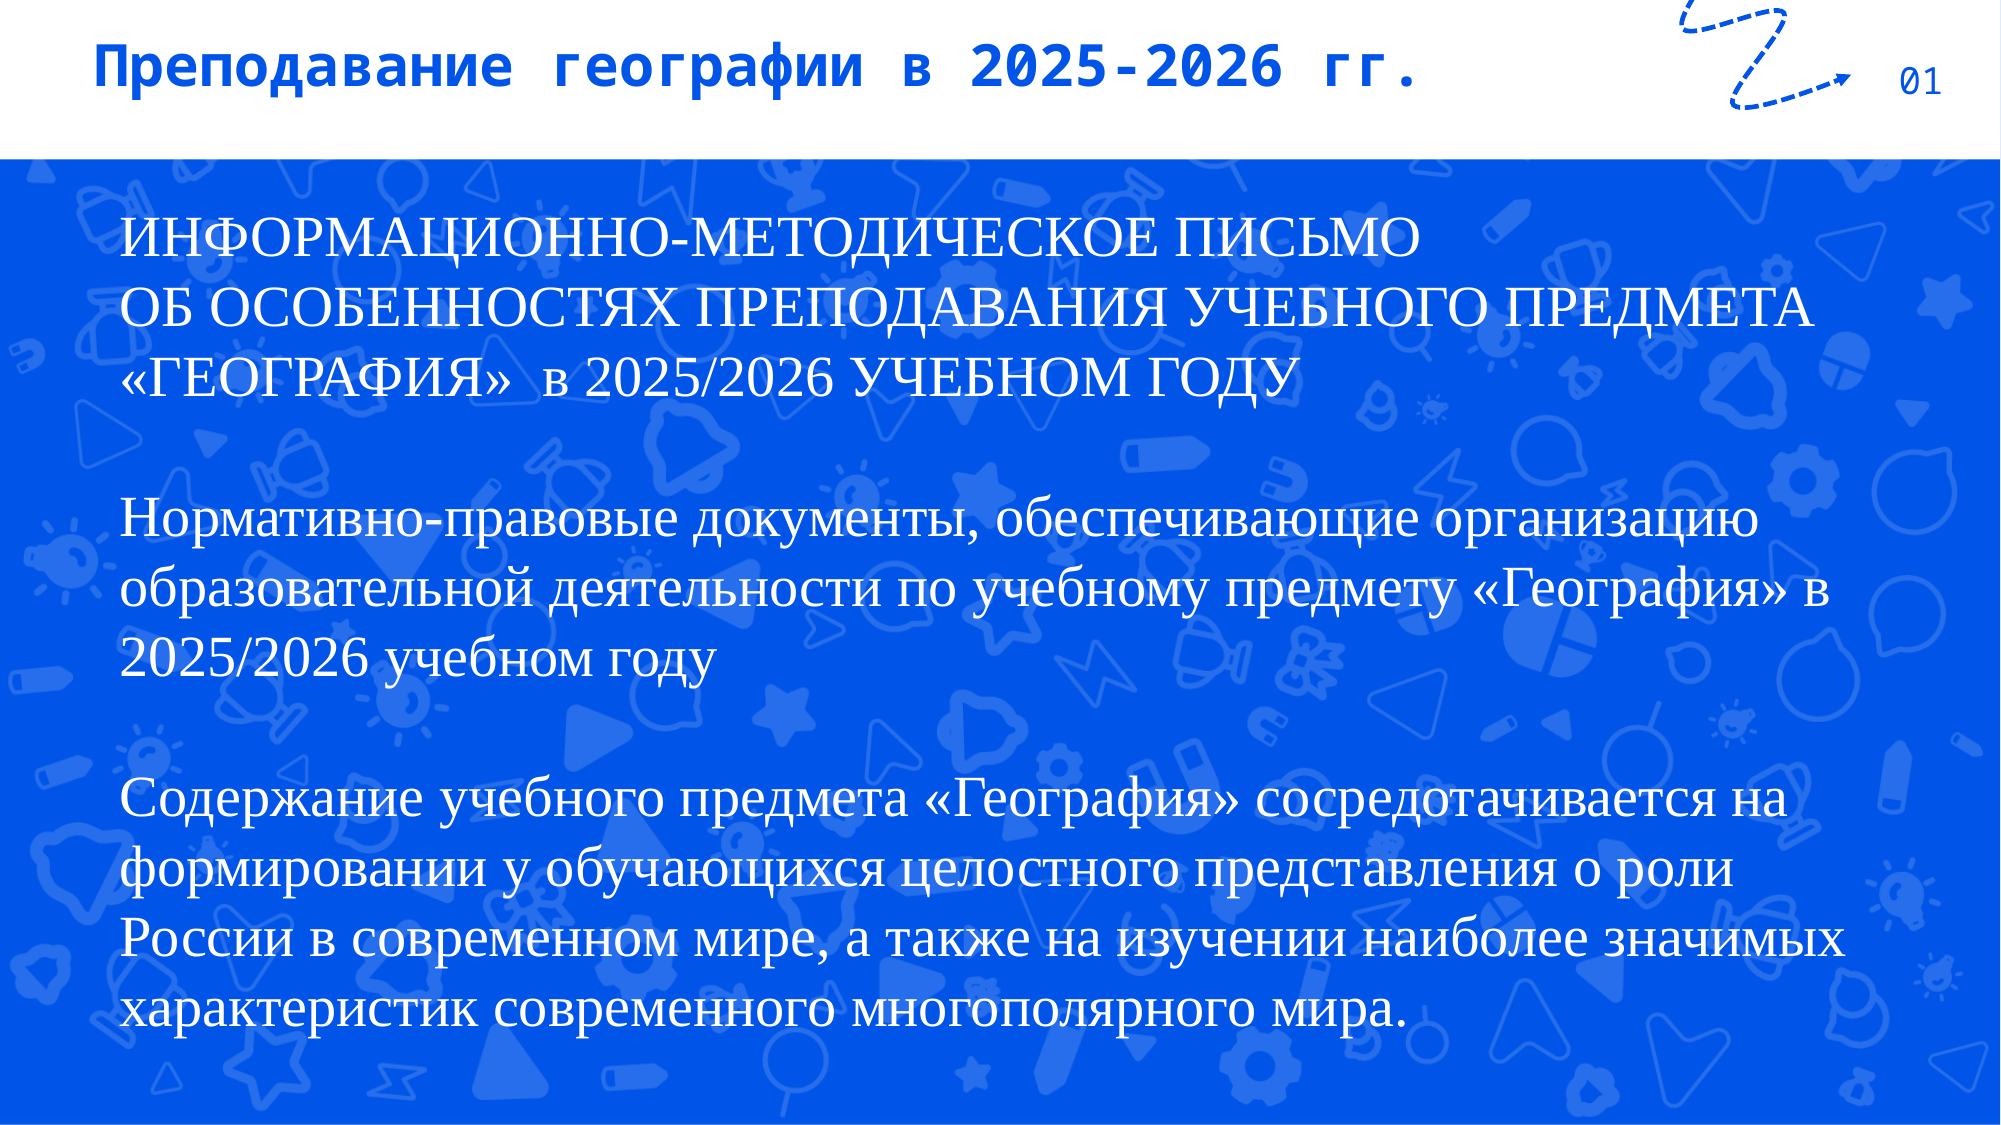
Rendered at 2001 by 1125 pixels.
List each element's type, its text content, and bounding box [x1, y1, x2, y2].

picture [0, 0, 2001, 1125]
text_box ИНФОРМАЦИОННО-МЕТОДИЧЕСКОЕ ПИСЬМО ОБ ОСОБЕННОСТЯХ ПРЕПОДАВАНИЯ УЧЕБНОГО ПРЕДМЕТА «ГЕОГРАФИЯ» в 2025/2026 УЧЕБНОМ ГОДУ Нормативно-правовые документы, обеспечивающие организацию образовательной деятельности по учебному предмету «География» в 2025/2026 учебном году Содержание учебного предмета «География» сосредотачивается на формировании у обучающихся целостного представления о роли России в современном мире, а также на изучении наиболее значимых характеристик современного многополярного мира. [105, 190, 1923, 1045]
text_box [0, 0, 2000, 160]
